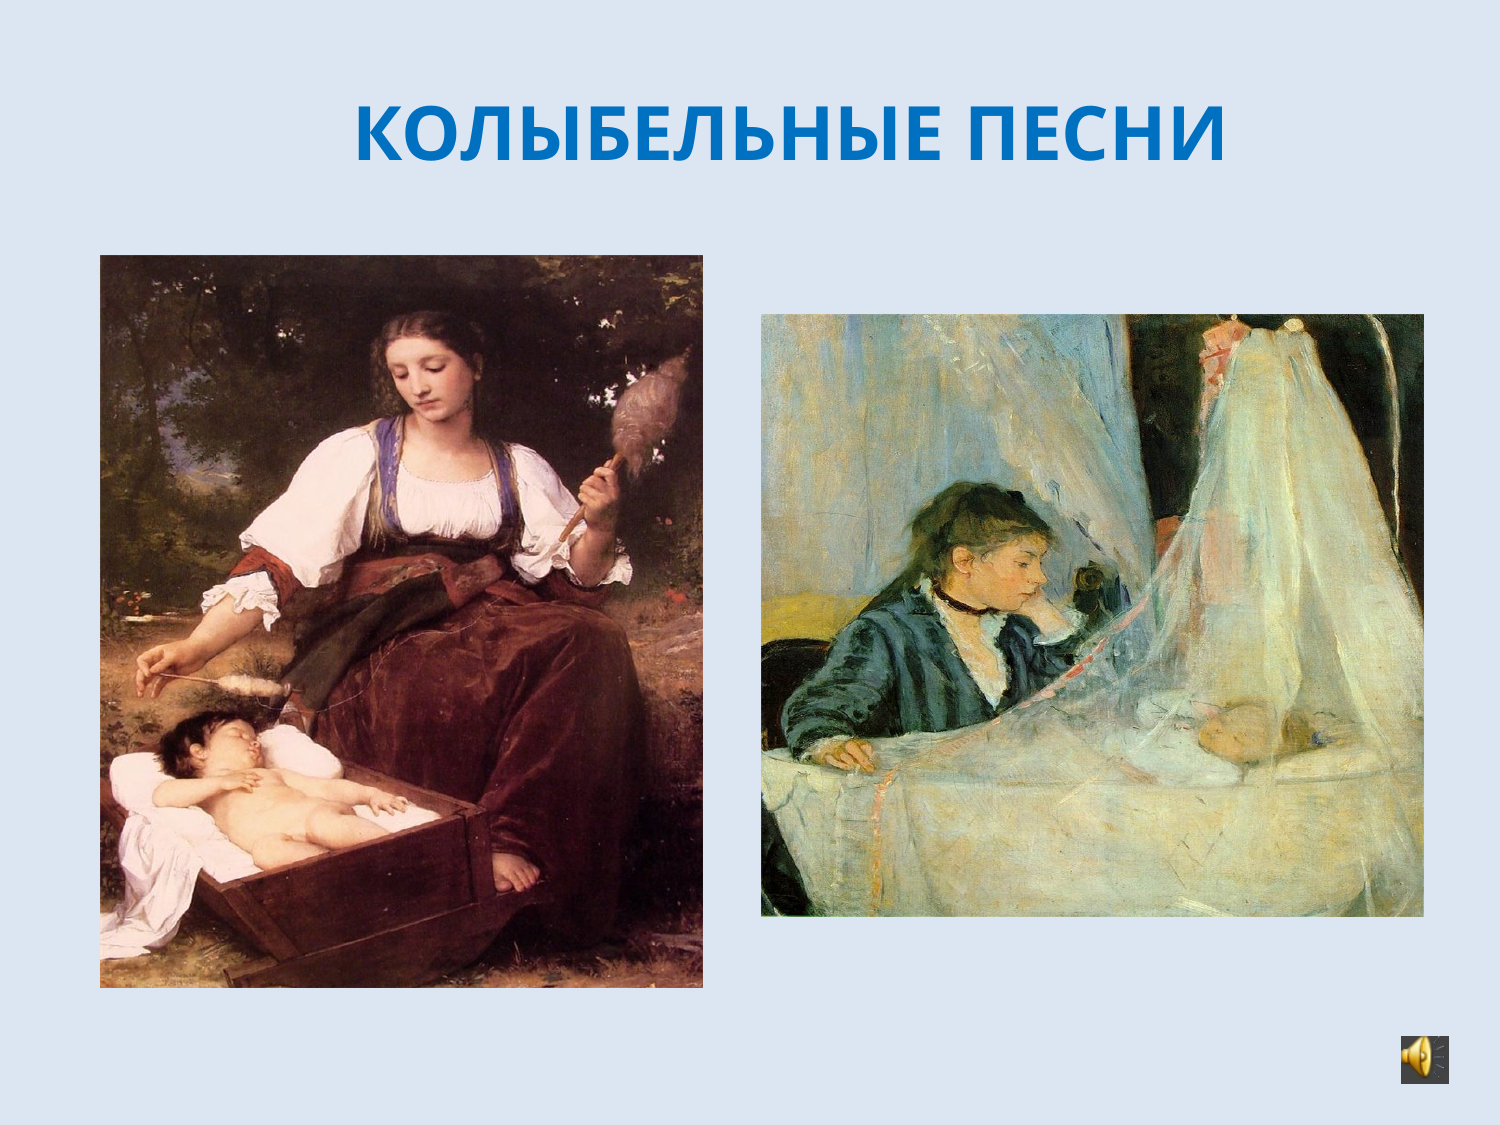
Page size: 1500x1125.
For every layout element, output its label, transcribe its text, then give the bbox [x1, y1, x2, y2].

picture [1399, 1034, 1450, 1086]
picture [99, 255, 704, 988]
picture [761, 314, 1424, 918]
text_box КОЛЫБЕЛЬНЫЕ ПЕСНИ [230, 78, 1353, 183]
